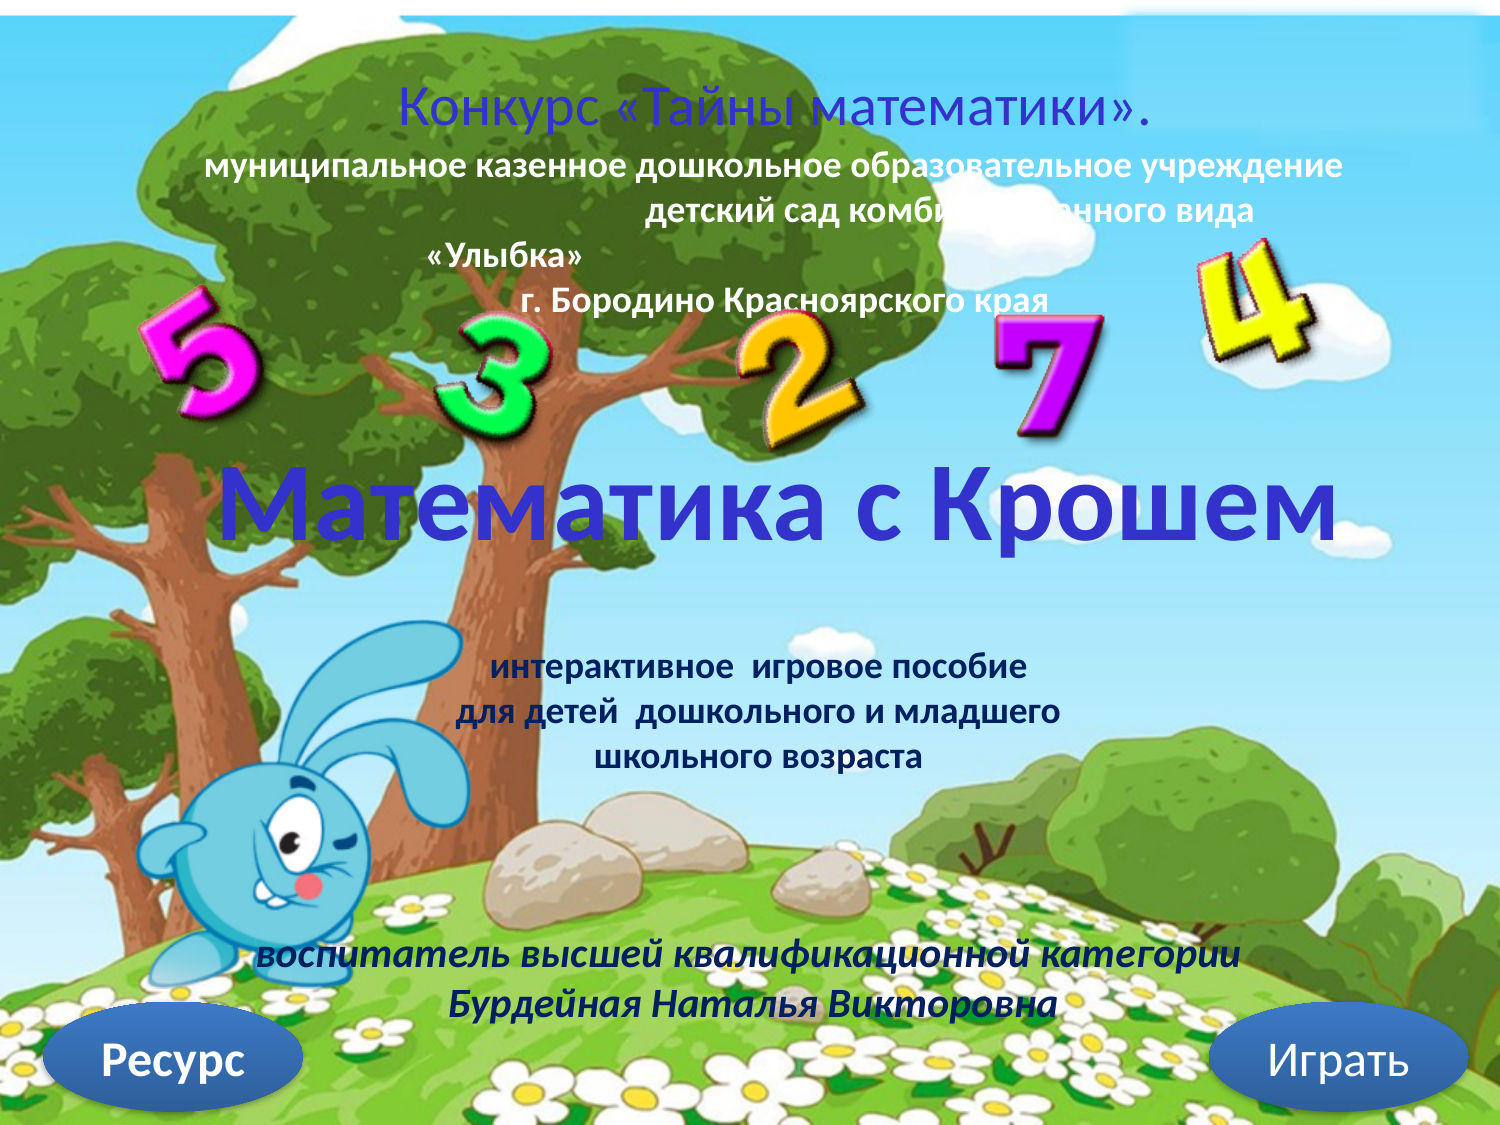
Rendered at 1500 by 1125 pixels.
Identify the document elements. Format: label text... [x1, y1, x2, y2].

text_box Ресурс [43, 1001, 304, 1112]
text_box воспитатель высшей квалификационной категории Бурдейная Наталья Викторовна [64, 917, 1442, 1123]
text_box Математика с Крошем [200, 420, 1358, 706]
text_box Играть [1208, 1001, 1469, 1112]
text_box муниципальное казенное дошкольное образовательное учреждение детский сад комбинированного вида «Улыбка» г. Бородино Красноярского края [188, 132, 1382, 328]
text_box Конкурс «Тайны математики». [383, 59, 1168, 145]
text_box интерактивное игровое пособие для детей дошкольного и младшего школьного возраста [477, 633, 1134, 829]
picture [0, 0, 1500, 1125]
